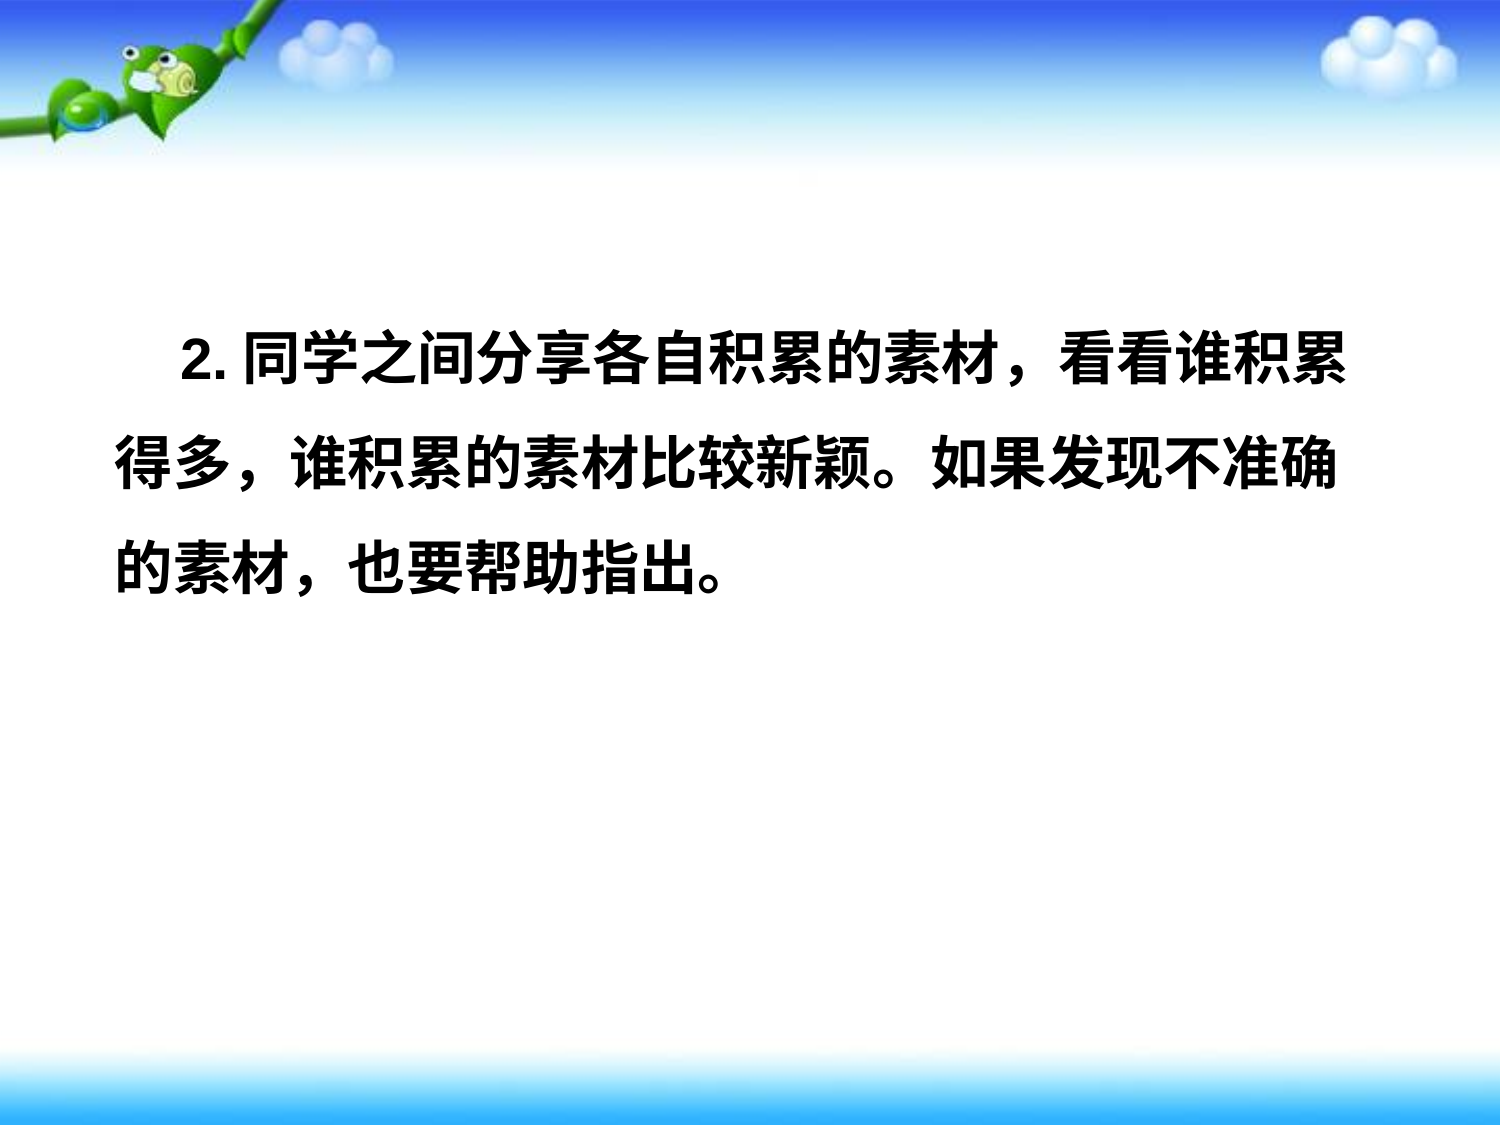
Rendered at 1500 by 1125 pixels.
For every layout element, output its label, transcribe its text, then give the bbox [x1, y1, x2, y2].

picture [0, 0, 1500, 1125]
text_box 2.同学之间分享各自积累的素材，看看谁积累得多，谁积累的素材比较新颖。如果发现不准确的素材，也要帮助指出。 [100, 279, 1392, 609]
